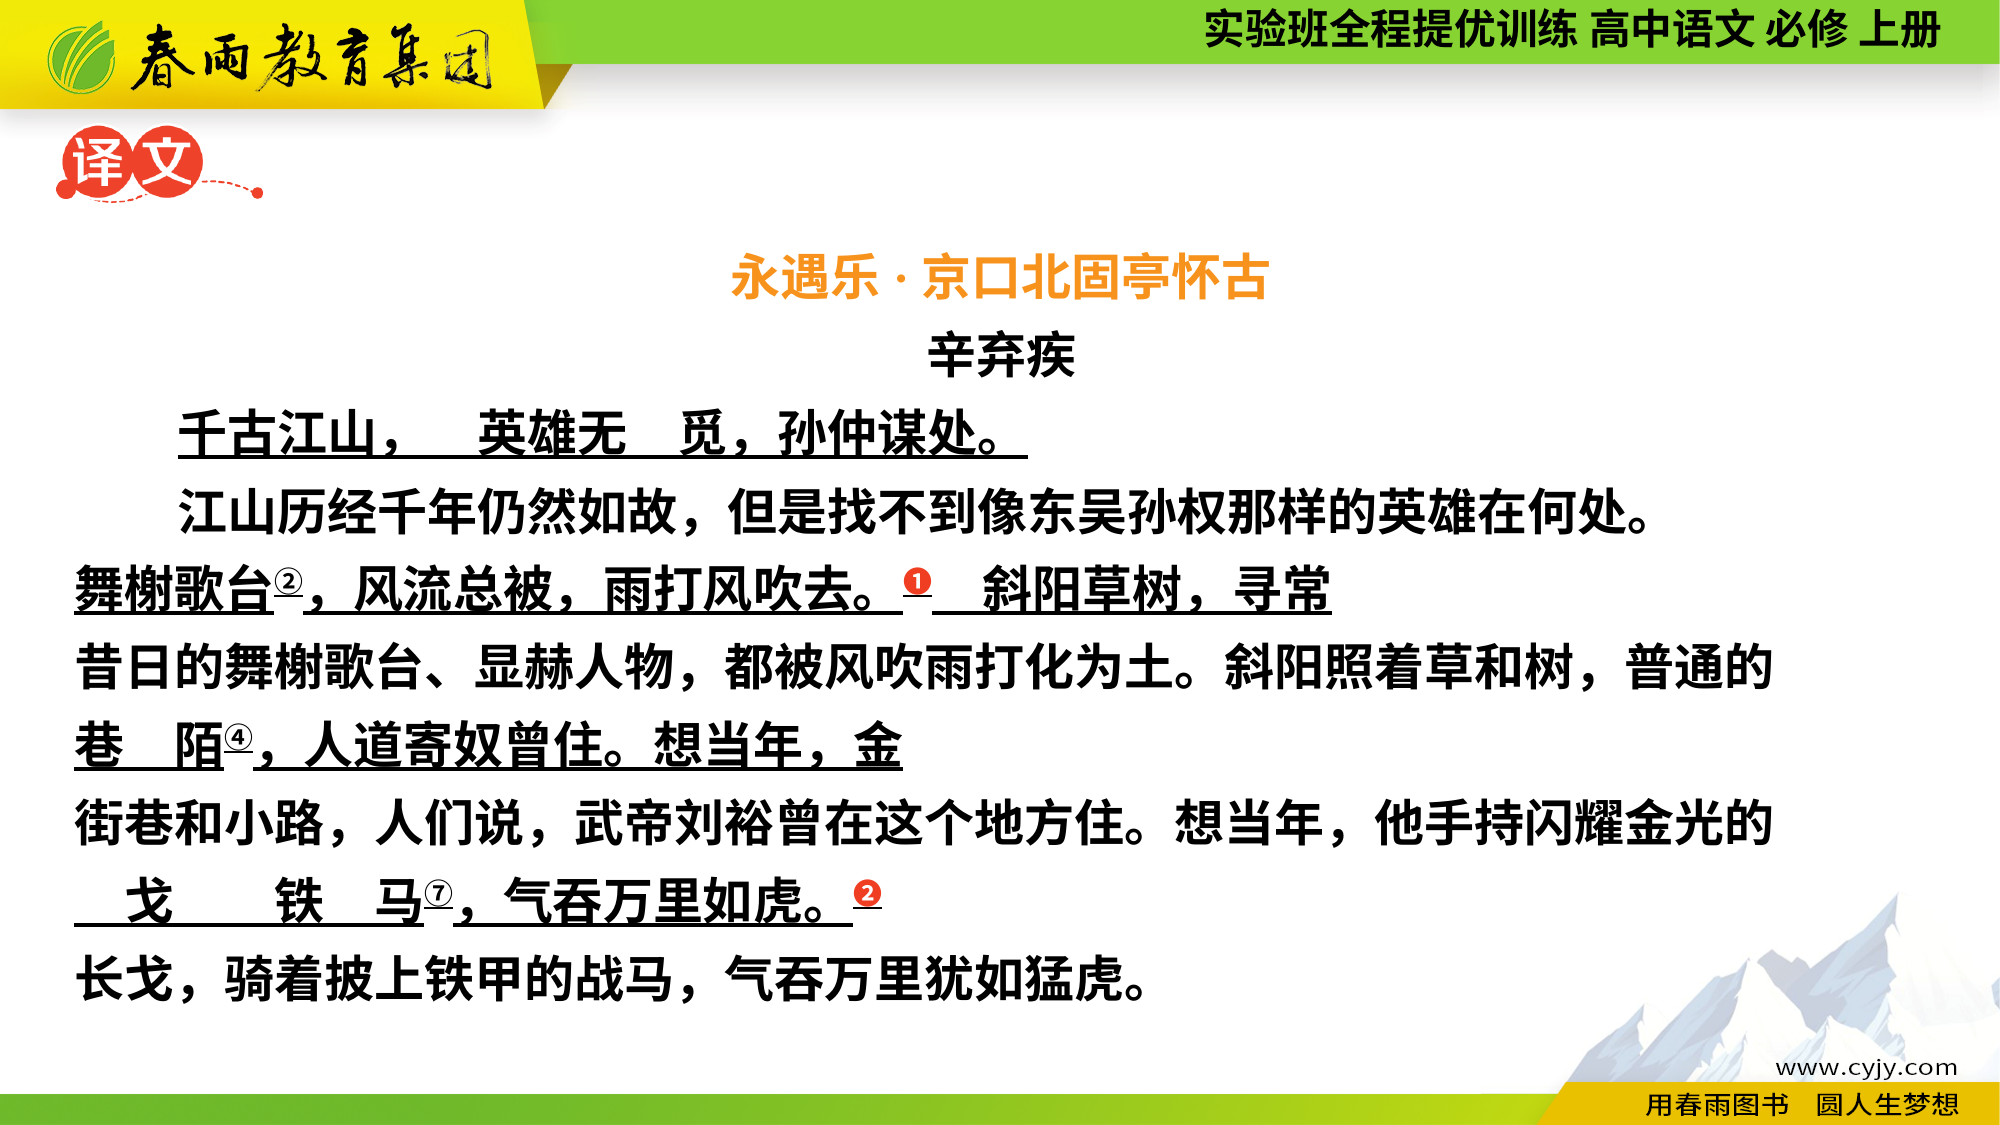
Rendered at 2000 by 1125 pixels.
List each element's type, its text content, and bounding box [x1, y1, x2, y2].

picture [0, 0, 2000, 1125]
text_box 江山历经千年仍然如故，但是找不到像东吴孙权那样的英雄在何处。 昔日的舞榭歌台、显赫人物，都被风吹雨打化为土。斜阳照着草和树，普通的 街巷和小路，人们说，武帝刘裕曾在这个地方住。想当年，他手持闪耀金光的 长戈，骑着披上铁甲的战马，气吞万里犹如猛虎。 [59, 454, 1944, 1016]
